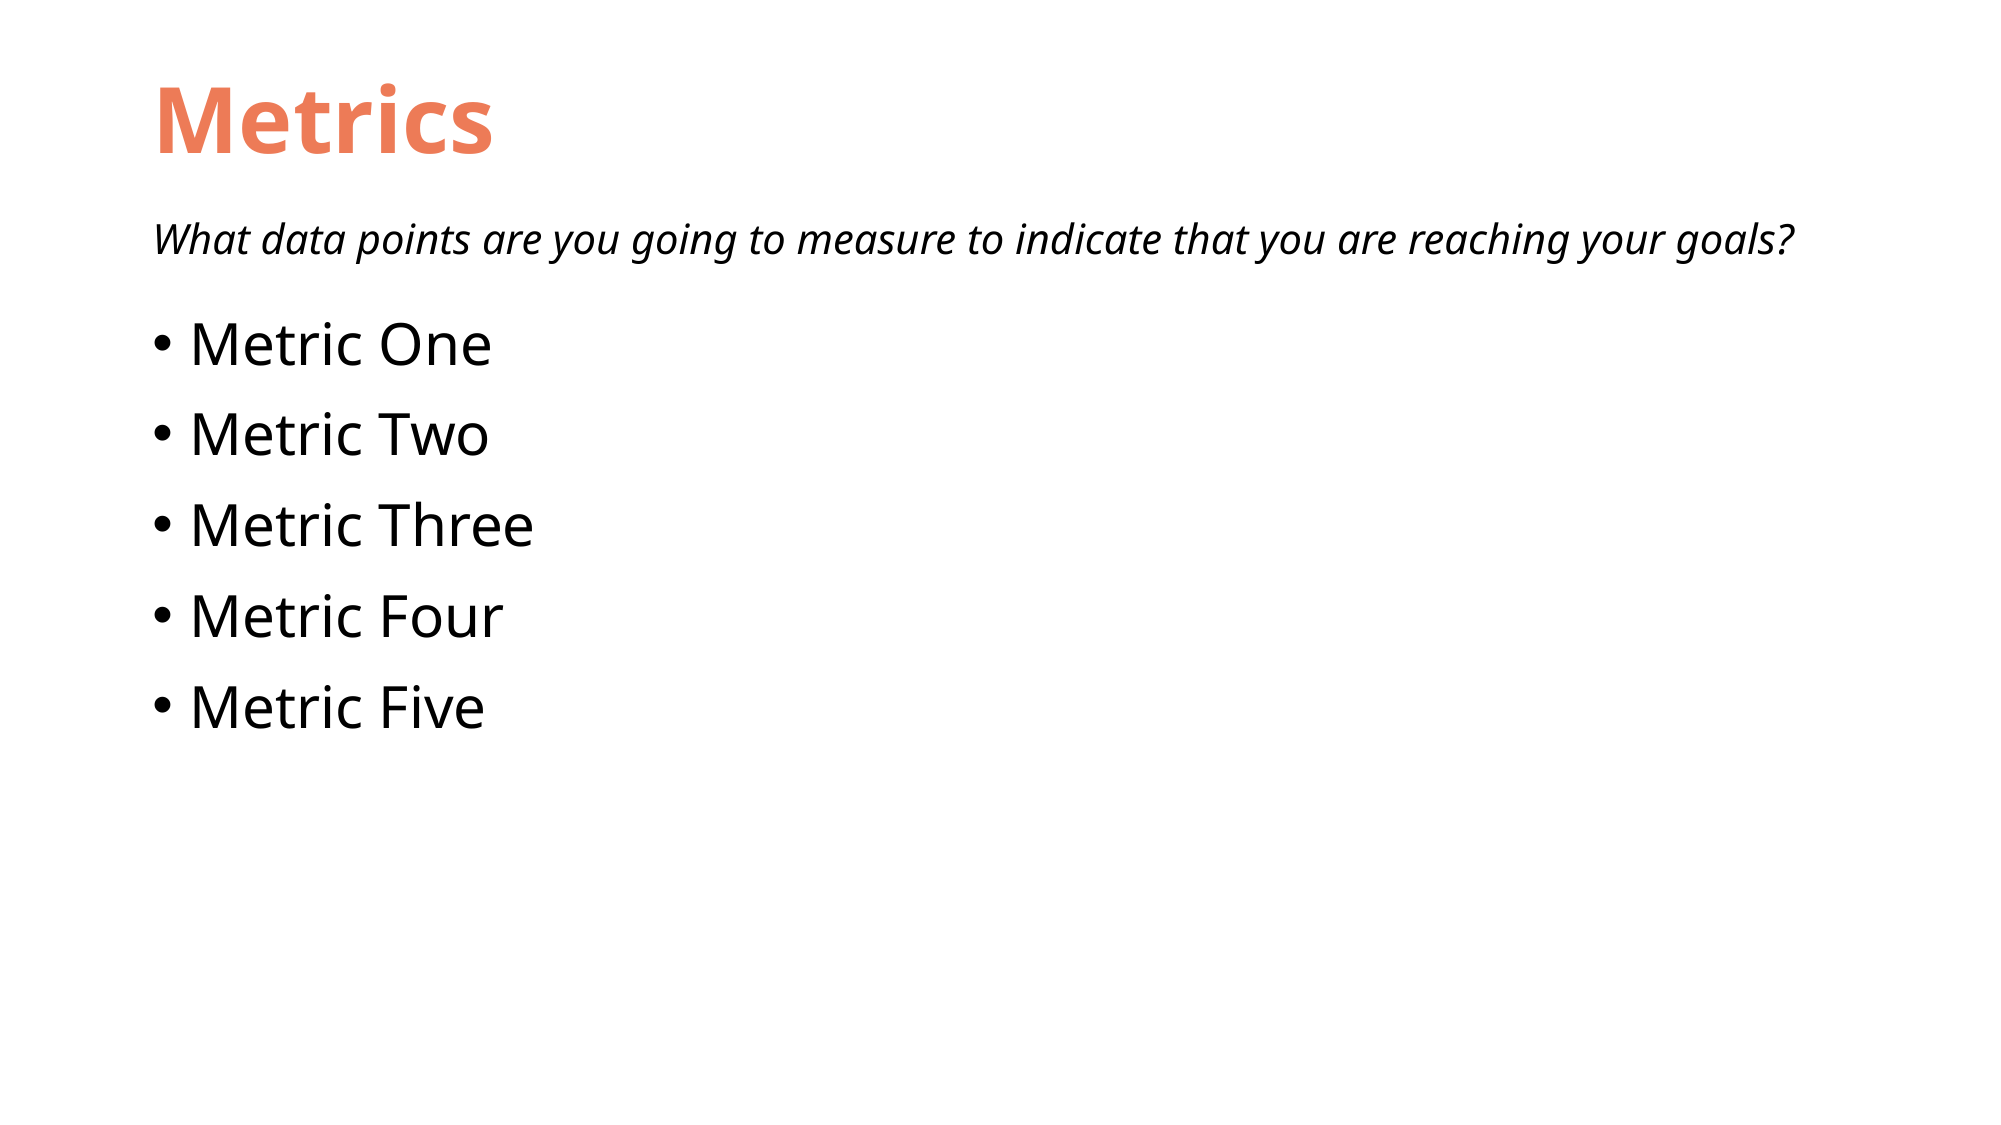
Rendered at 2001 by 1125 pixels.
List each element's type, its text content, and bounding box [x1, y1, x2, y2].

list Metric One Metric Two Metric Three Metric Four Metric Five [137, 299, 1863, 1014]
title Metrics What data points are you going to measure to indicate that you are reaching your goals? [137, 59, 1863, 278]
